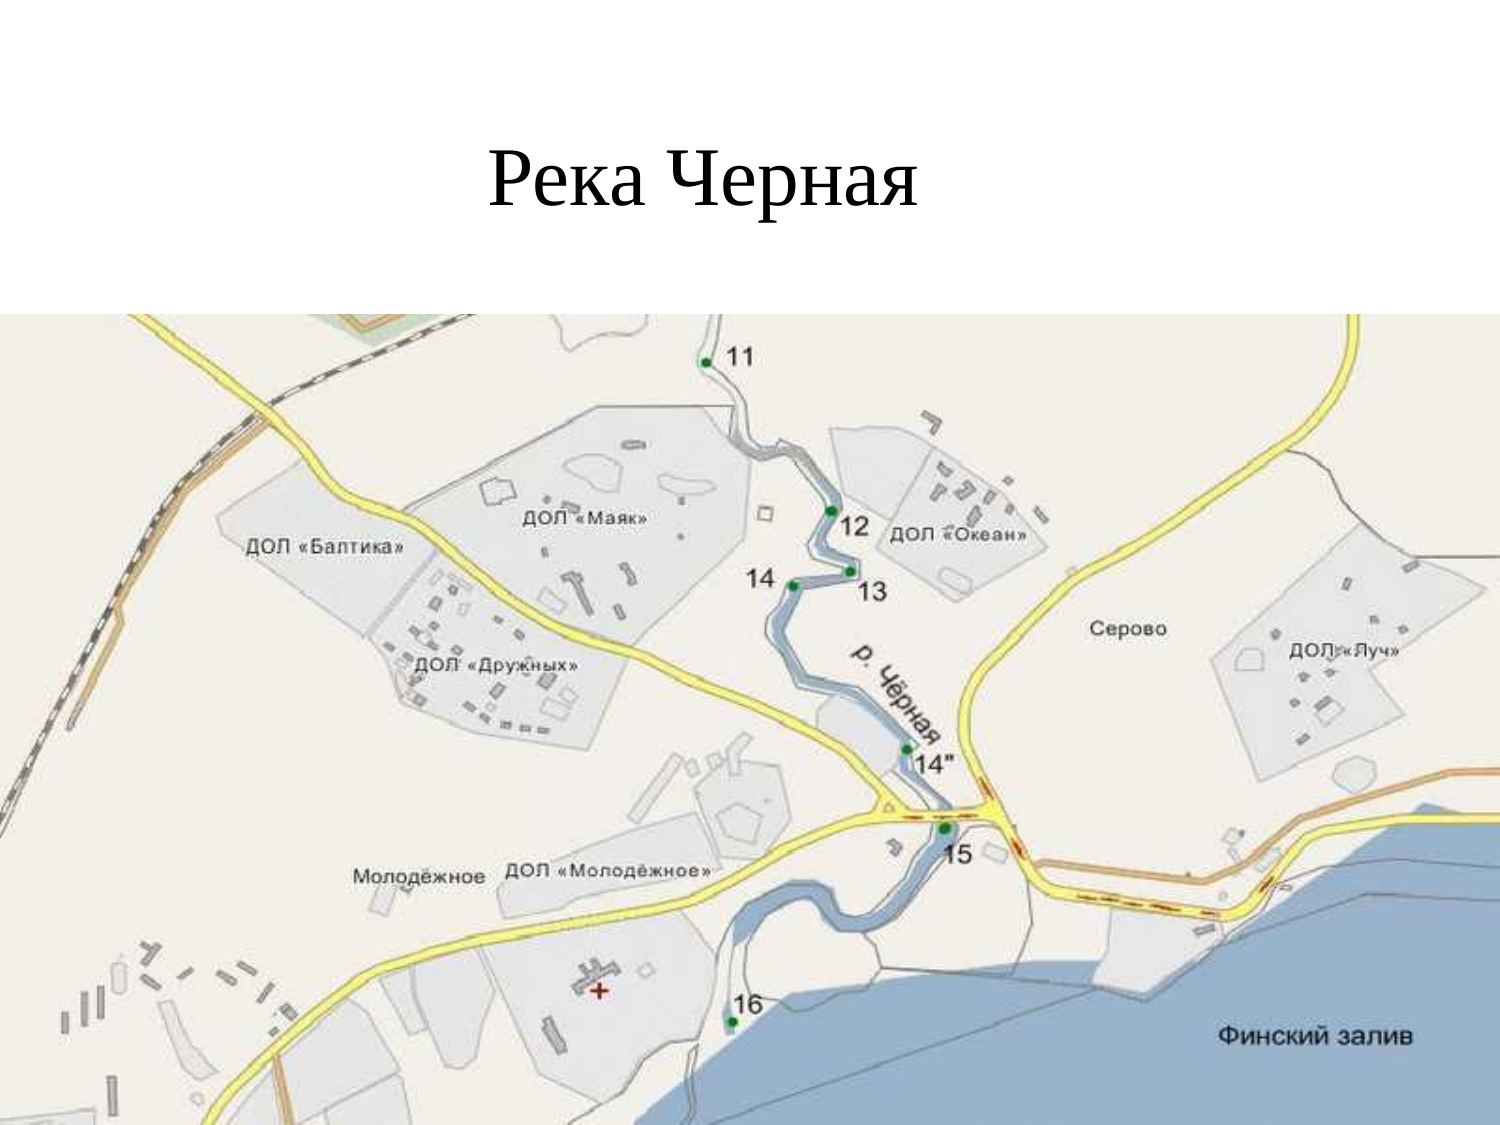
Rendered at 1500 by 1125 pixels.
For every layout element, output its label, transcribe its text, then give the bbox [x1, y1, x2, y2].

picture [0, 314, 1500, 1125]
title Река Черная [88, 78, 1319, 266]
